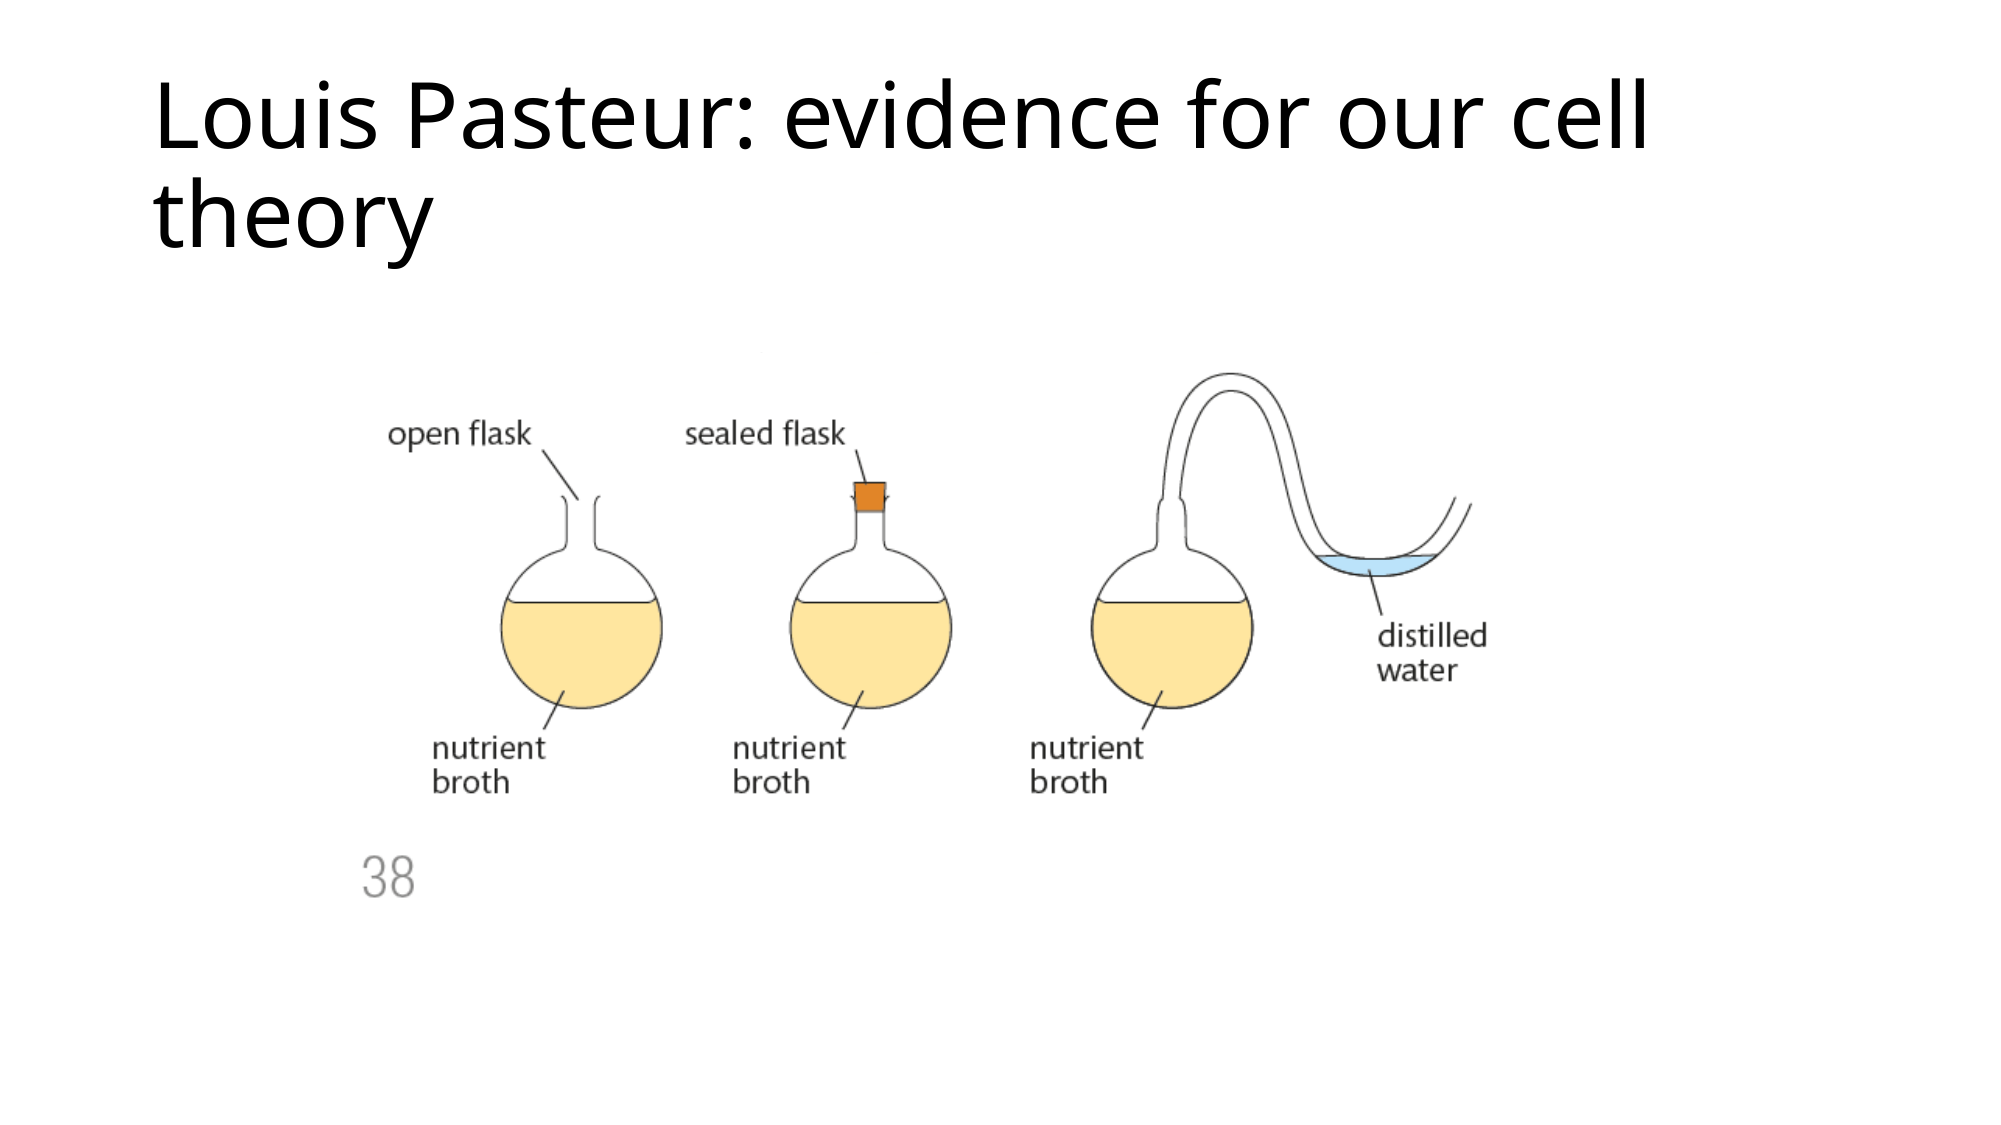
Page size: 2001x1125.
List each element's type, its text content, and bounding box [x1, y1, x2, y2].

title Louis Pasteur: evidence for our cell theory [137, 59, 1863, 278]
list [354, 351, 1559, 940]
